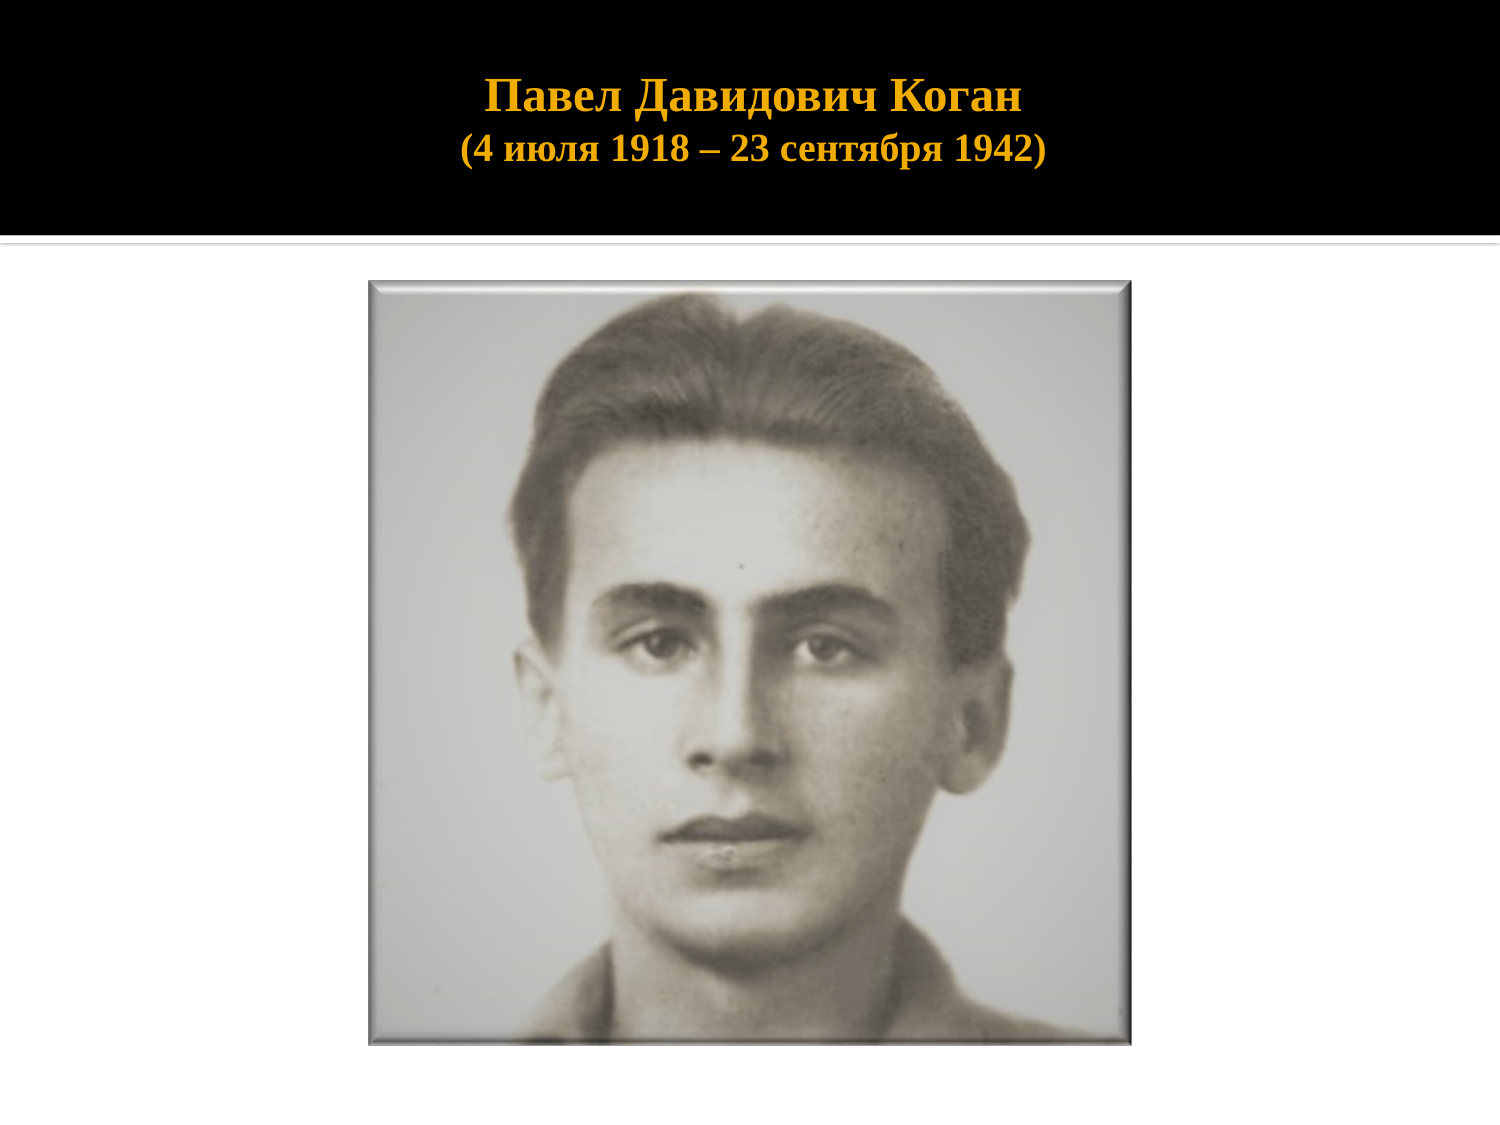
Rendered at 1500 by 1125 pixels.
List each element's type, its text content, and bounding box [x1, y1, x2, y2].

title Павел Давидович Коган (4 июля 1918 – 23 сентября 1942) [75, 55, 1425, 231]
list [366, 278, 1134, 1048]
